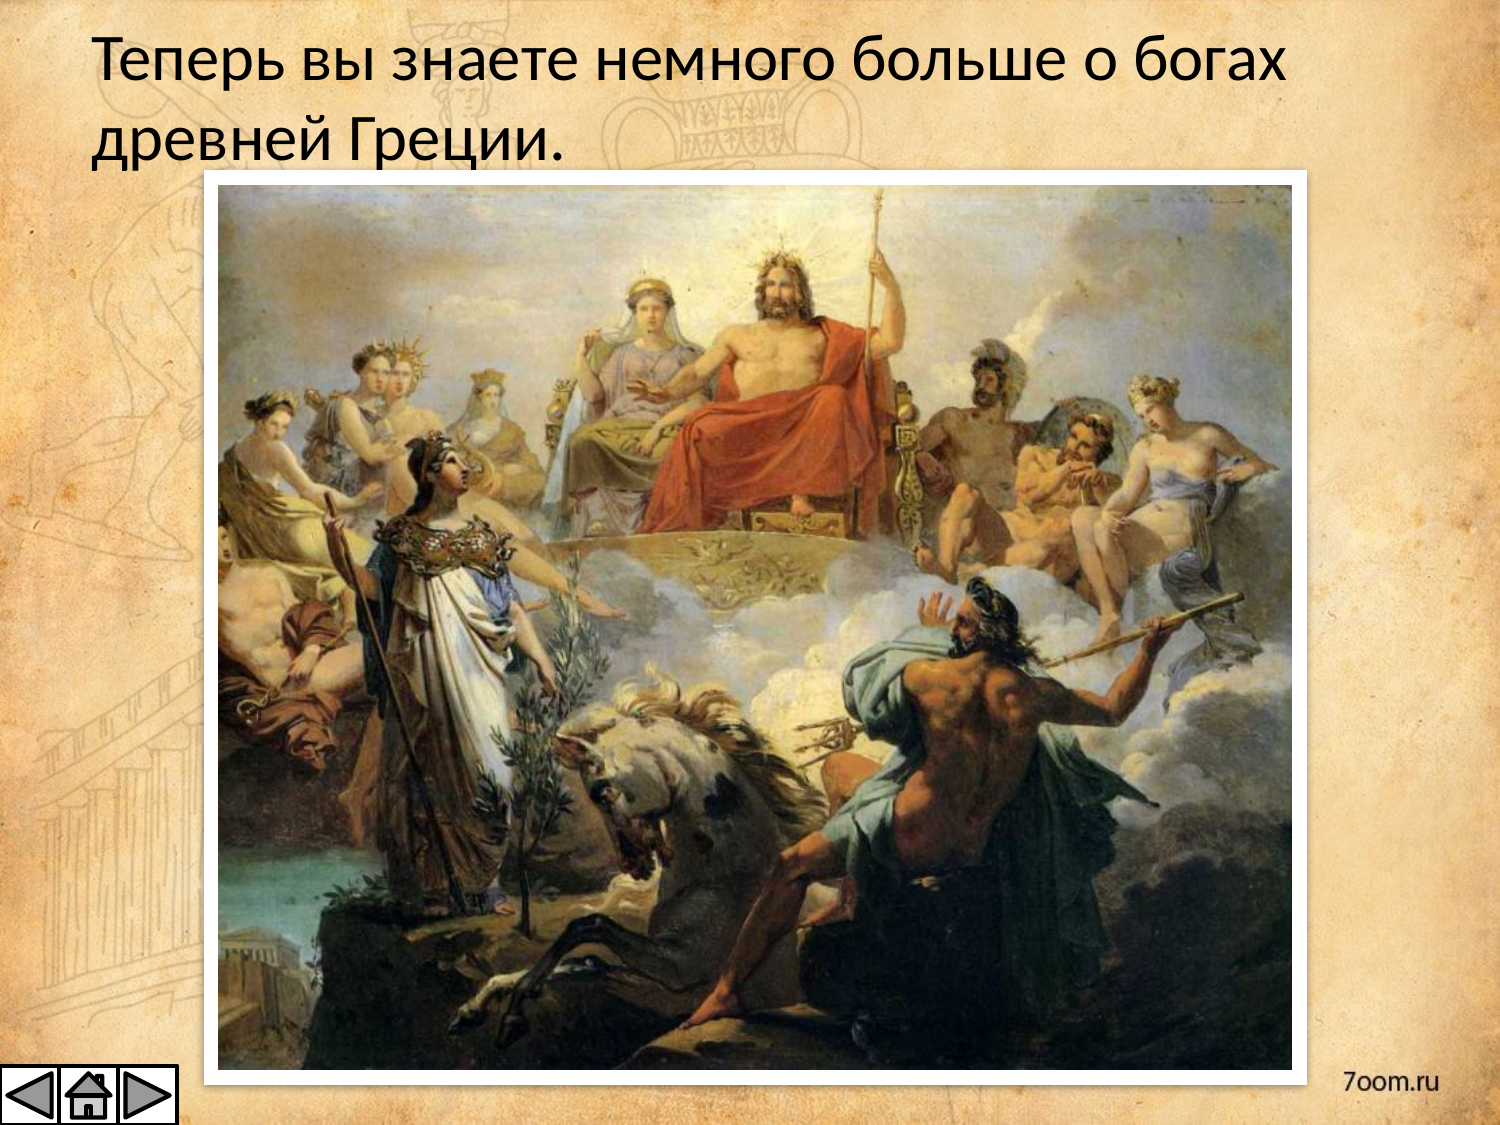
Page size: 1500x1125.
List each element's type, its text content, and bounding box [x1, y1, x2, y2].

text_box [0, 1065, 178, 1125]
title Теперь вы знаете немного больше о богах древней Греции. [76, 0, 1427, 188]
picture [218, 184, 1293, 1071]
picture [0, 0, 1500, 1125]
